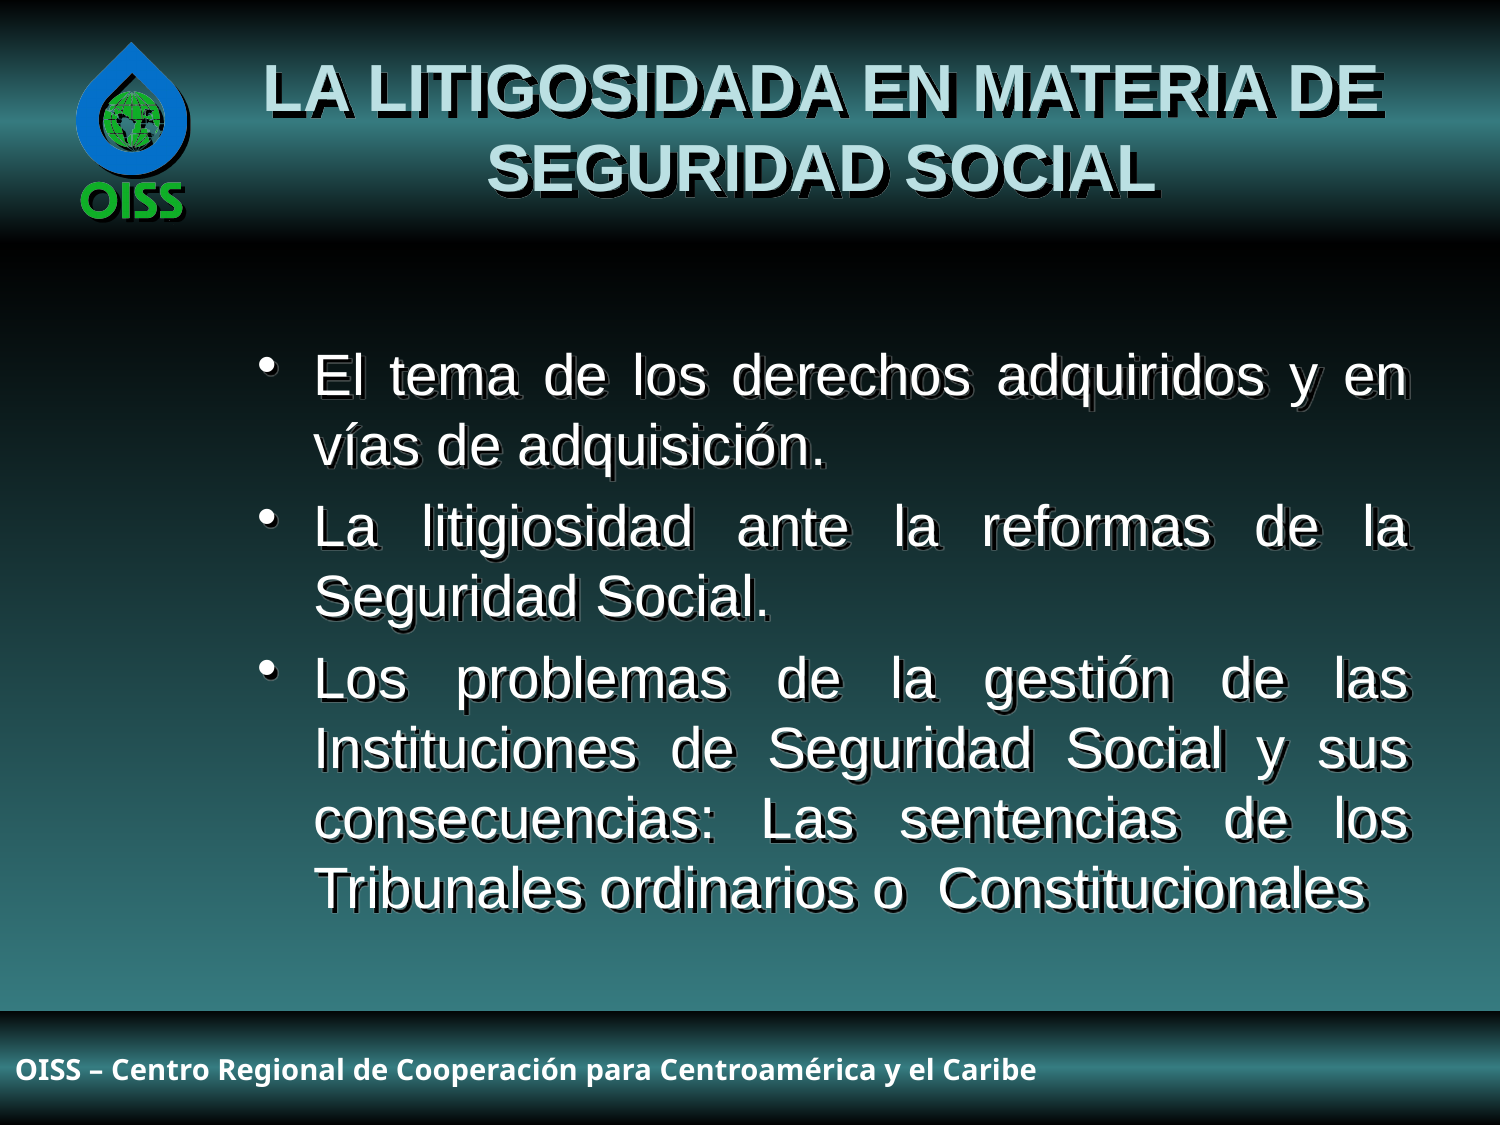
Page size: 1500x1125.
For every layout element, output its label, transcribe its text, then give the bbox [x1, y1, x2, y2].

list El tema de los derechos adquiridos y en vías de adquisición. La litigiosidad ante la reformas de la Seguridad Social. Los problemas de la gestión de las Instituciones de Seguridad Social y sus consecuencias: Las sentencias de los Tribunales ordinarios o Constitucionales [241, 243, 1426, 922]
picture [76, 42, 187, 221]
title LA LITIGOSIDADA EN MATERIA DE SEGURIDAD SOCIAL [218, 30, 1426, 219]
